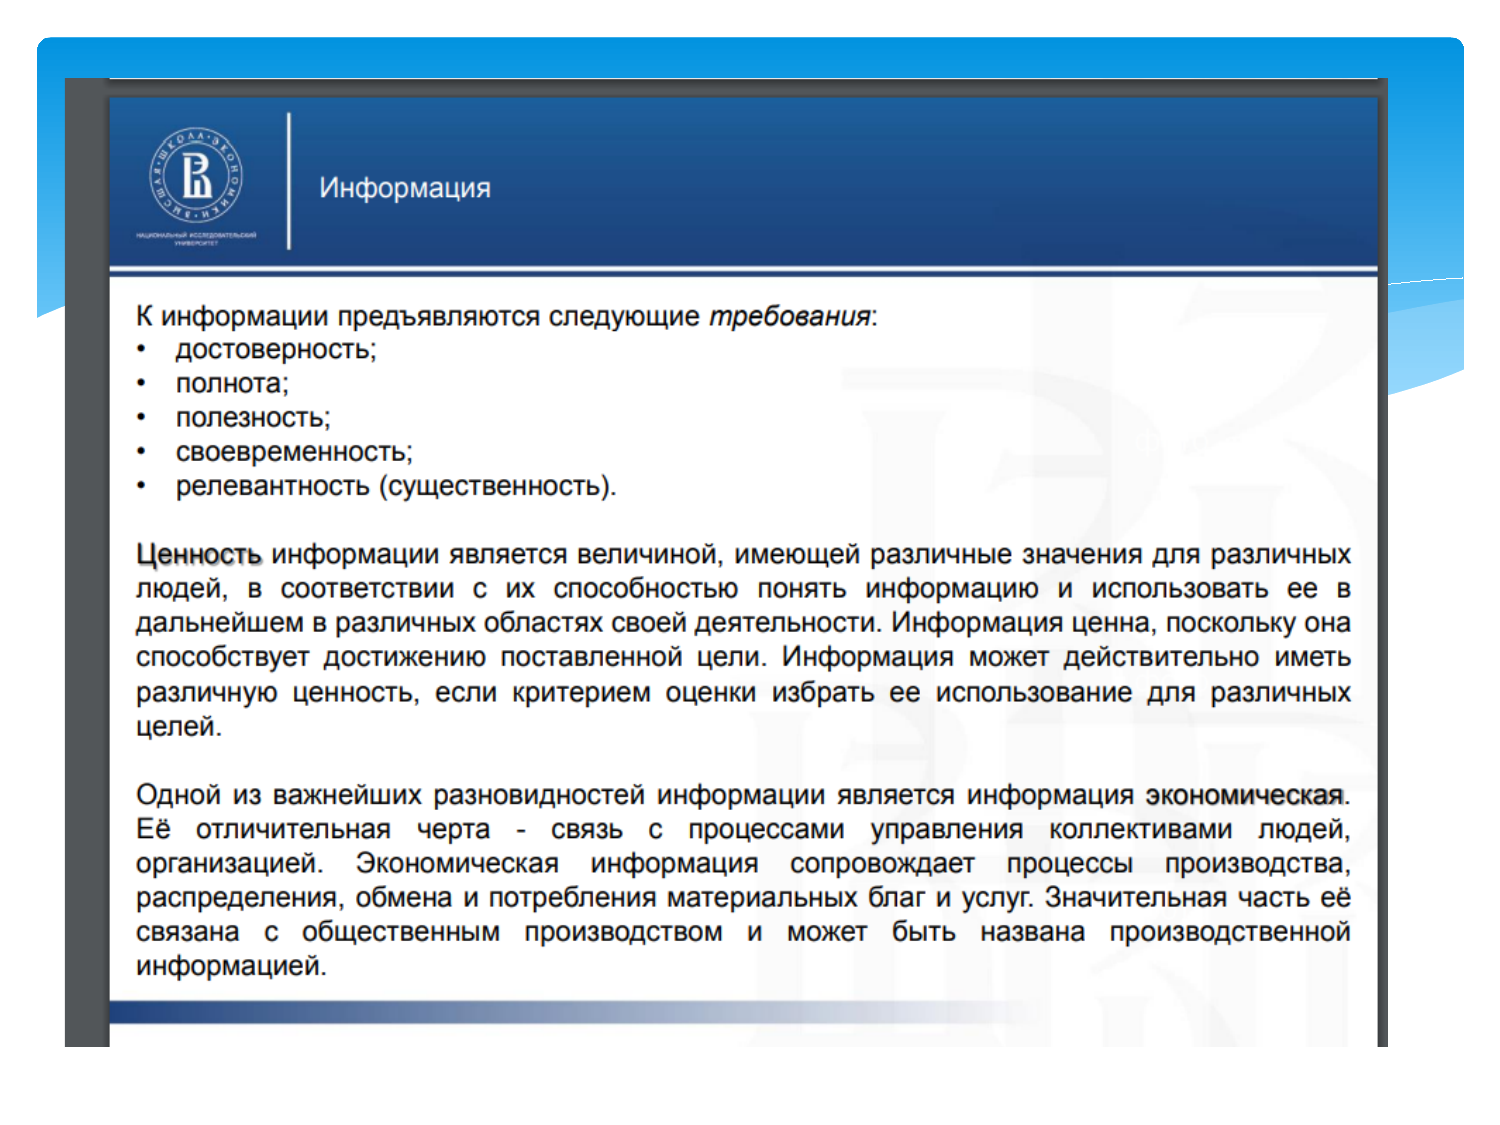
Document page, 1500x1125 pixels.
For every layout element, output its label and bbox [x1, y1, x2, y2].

picture [64, 79, 1389, 1047]
